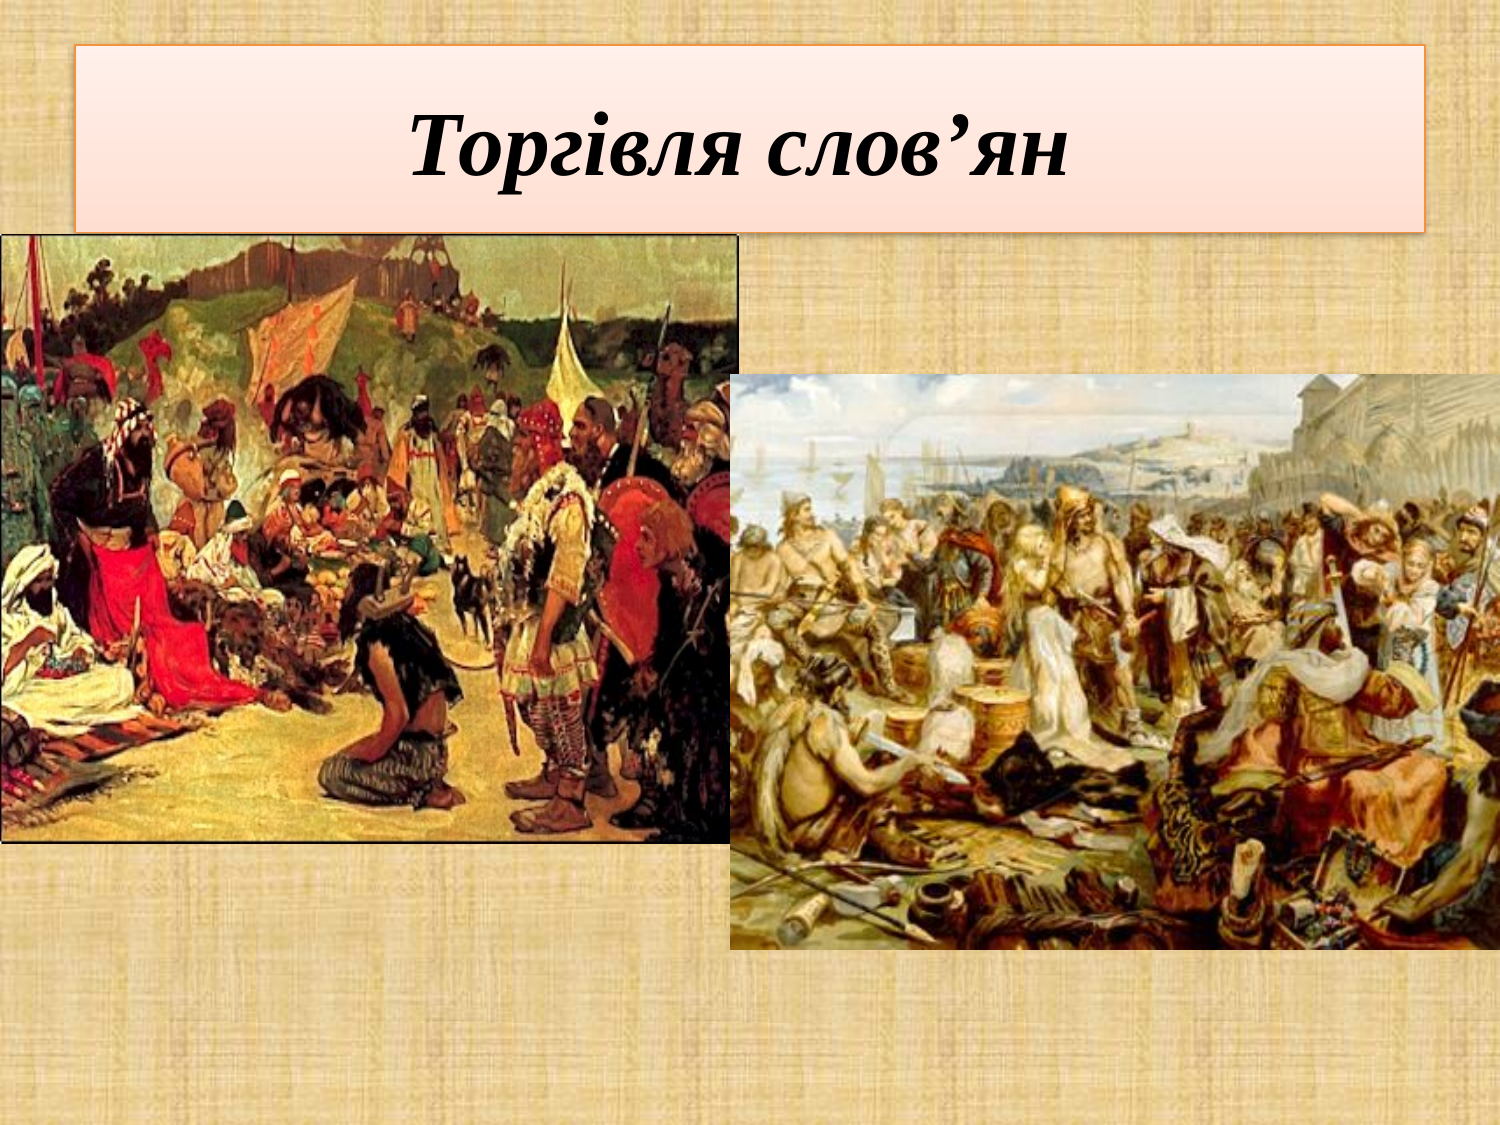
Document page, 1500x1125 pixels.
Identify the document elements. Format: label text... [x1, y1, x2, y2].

picture [0, 844, 1500, 1125]
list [729, 374, 1500, 950]
picture [0, 0, 1500, 374]
title Торгівля слов’ян [74, 44, 1426, 233]
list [0, 234, 739, 844]
